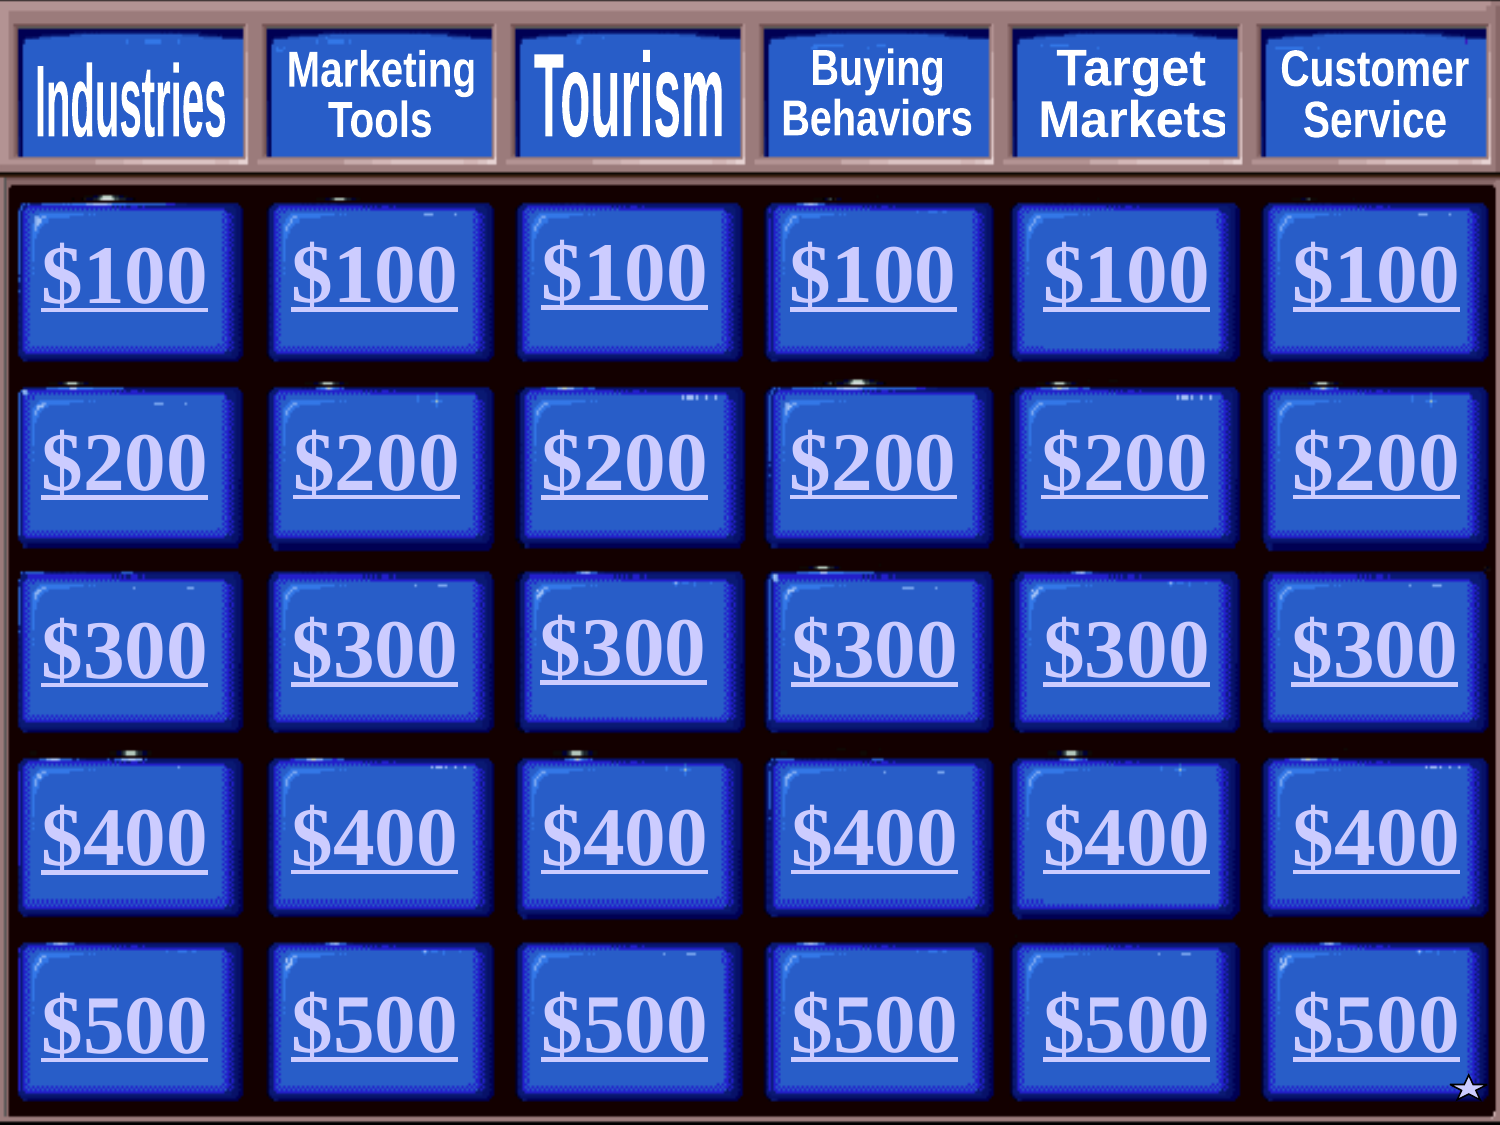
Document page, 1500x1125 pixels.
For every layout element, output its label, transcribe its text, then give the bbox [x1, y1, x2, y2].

text_box $100 [1028, 212, 1225, 327]
text_box $100 [526, 209, 724, 325]
text_box $400 [1028, 774, 1225, 890]
text_box $200 [526, 399, 724, 515]
text_box $300 [276, 587, 474, 702]
text_box [1449, 1074, 1488, 1100]
text_box $300 [26, 587, 224, 703]
text_box $500 [26, 962, 224, 1078]
text_box $400 [276, 774, 474, 890]
text_box $300 [1276, 587, 1474, 702]
text_box $200 [774, 399, 972, 515]
text_box $400 [26, 774, 224, 890]
text_box $100 [276, 212, 474, 327]
text_box $200 [1278, 399, 1475, 515]
text_box $400 [1278, 774, 1475, 890]
text_box $200 [1026, 399, 1224, 515]
text_box $500 [1278, 962, 1475, 1077]
text_box $400 [776, 774, 974, 890]
text_box $300 [776, 587, 974, 702]
text_box $200 [278, 399, 475, 515]
text_box $100 [1278, 212, 1475, 327]
text_box $300 [1028, 587, 1225, 702]
text_box $500 [1028, 962, 1225, 1077]
text_box $100 [26, 212, 224, 328]
text_box $200 [26, 399, 224, 515]
text_box $300 [525, 584, 722, 700]
text_box $500 [276, 962, 474, 1077]
picture [0, 0, 1500, 1125]
text_box $100 [774, 212, 972, 327]
text_box $400 [526, 774, 724, 890]
text_box $500 [526, 962, 724, 1077]
text_box $500 [776, 962, 974, 1077]
